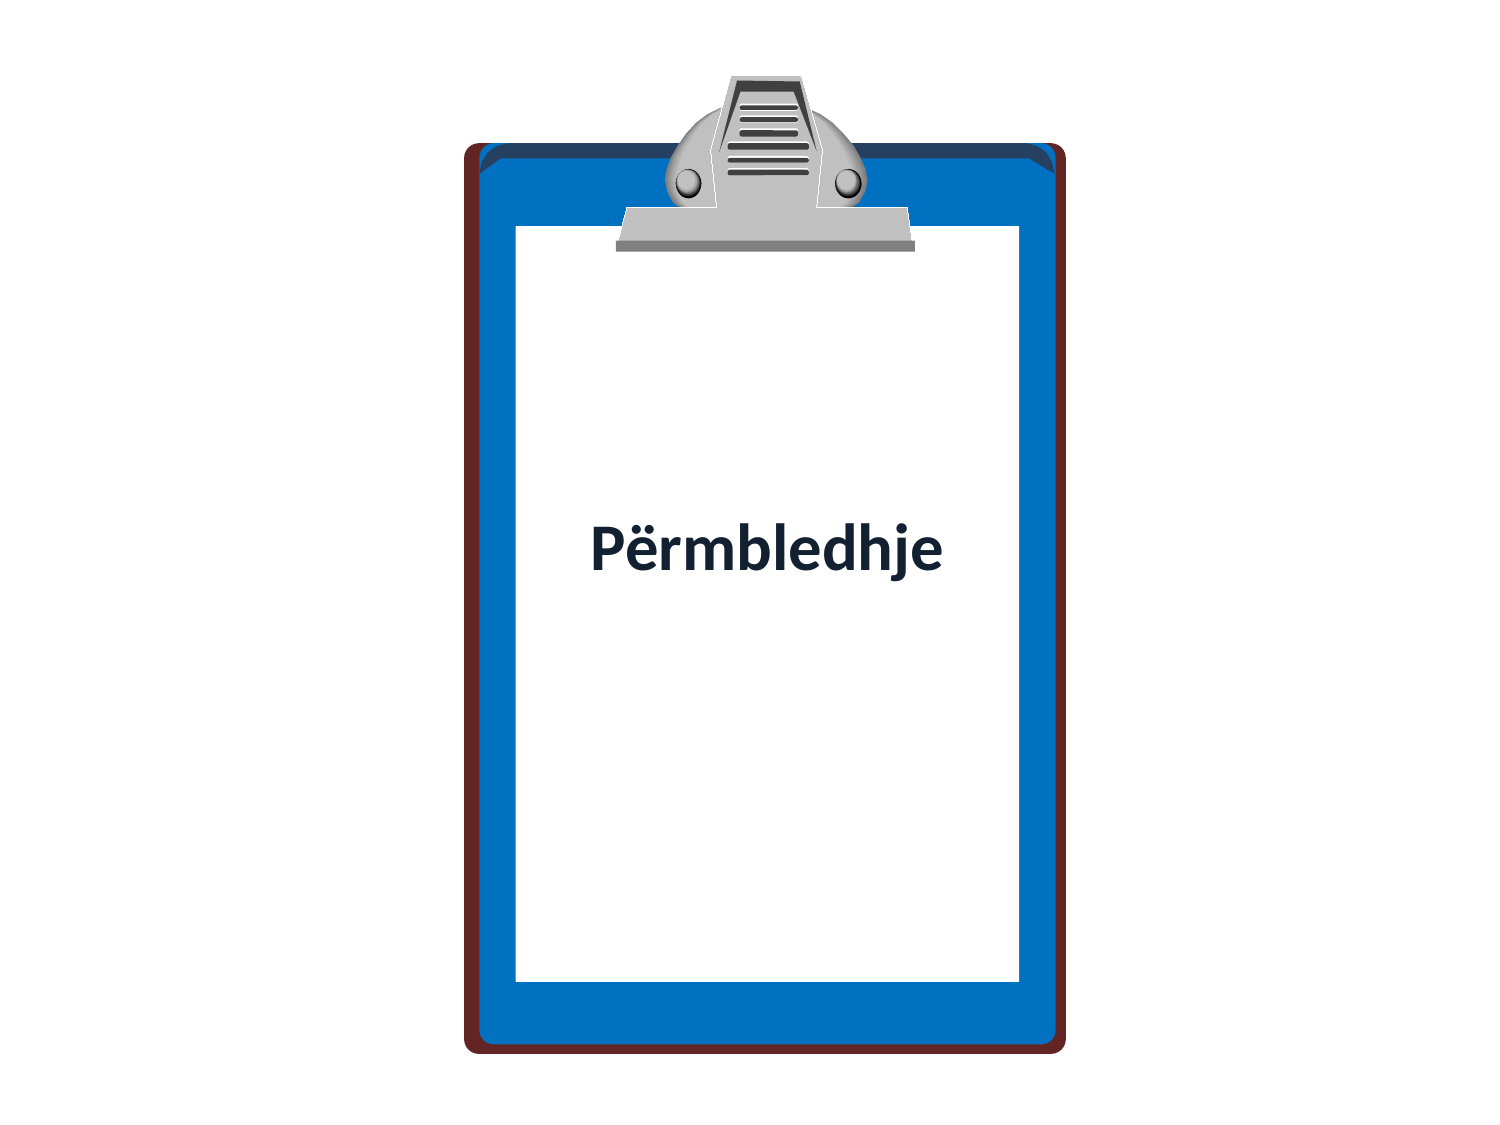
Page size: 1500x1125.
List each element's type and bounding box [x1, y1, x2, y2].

text_box [463, 74, 1067, 1056]
